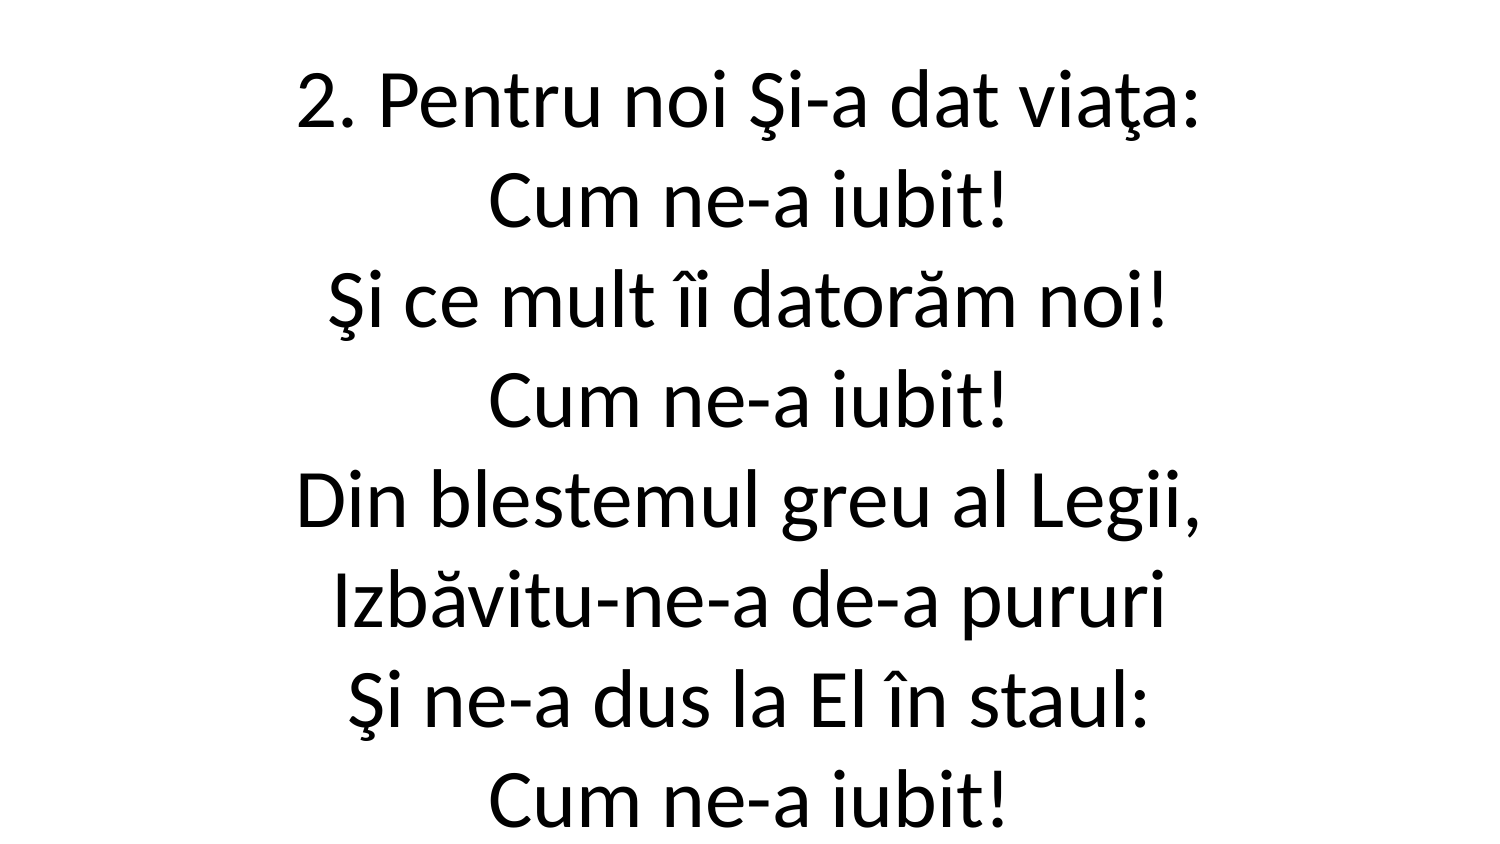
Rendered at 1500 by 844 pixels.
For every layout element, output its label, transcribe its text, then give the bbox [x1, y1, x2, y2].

text_box 2. Pentru noi Şi-a dat viaţa: Cum ne-a iubit! Şi ce mult îi datorăm noi! Cum ne-a iubit! Din blestemul greu al Legii, Izbăvitu-ne-a de-a pururi Şi ne-a dus la El în staul: Cum ne-a iubit! [280, 0, 1220, 844]
